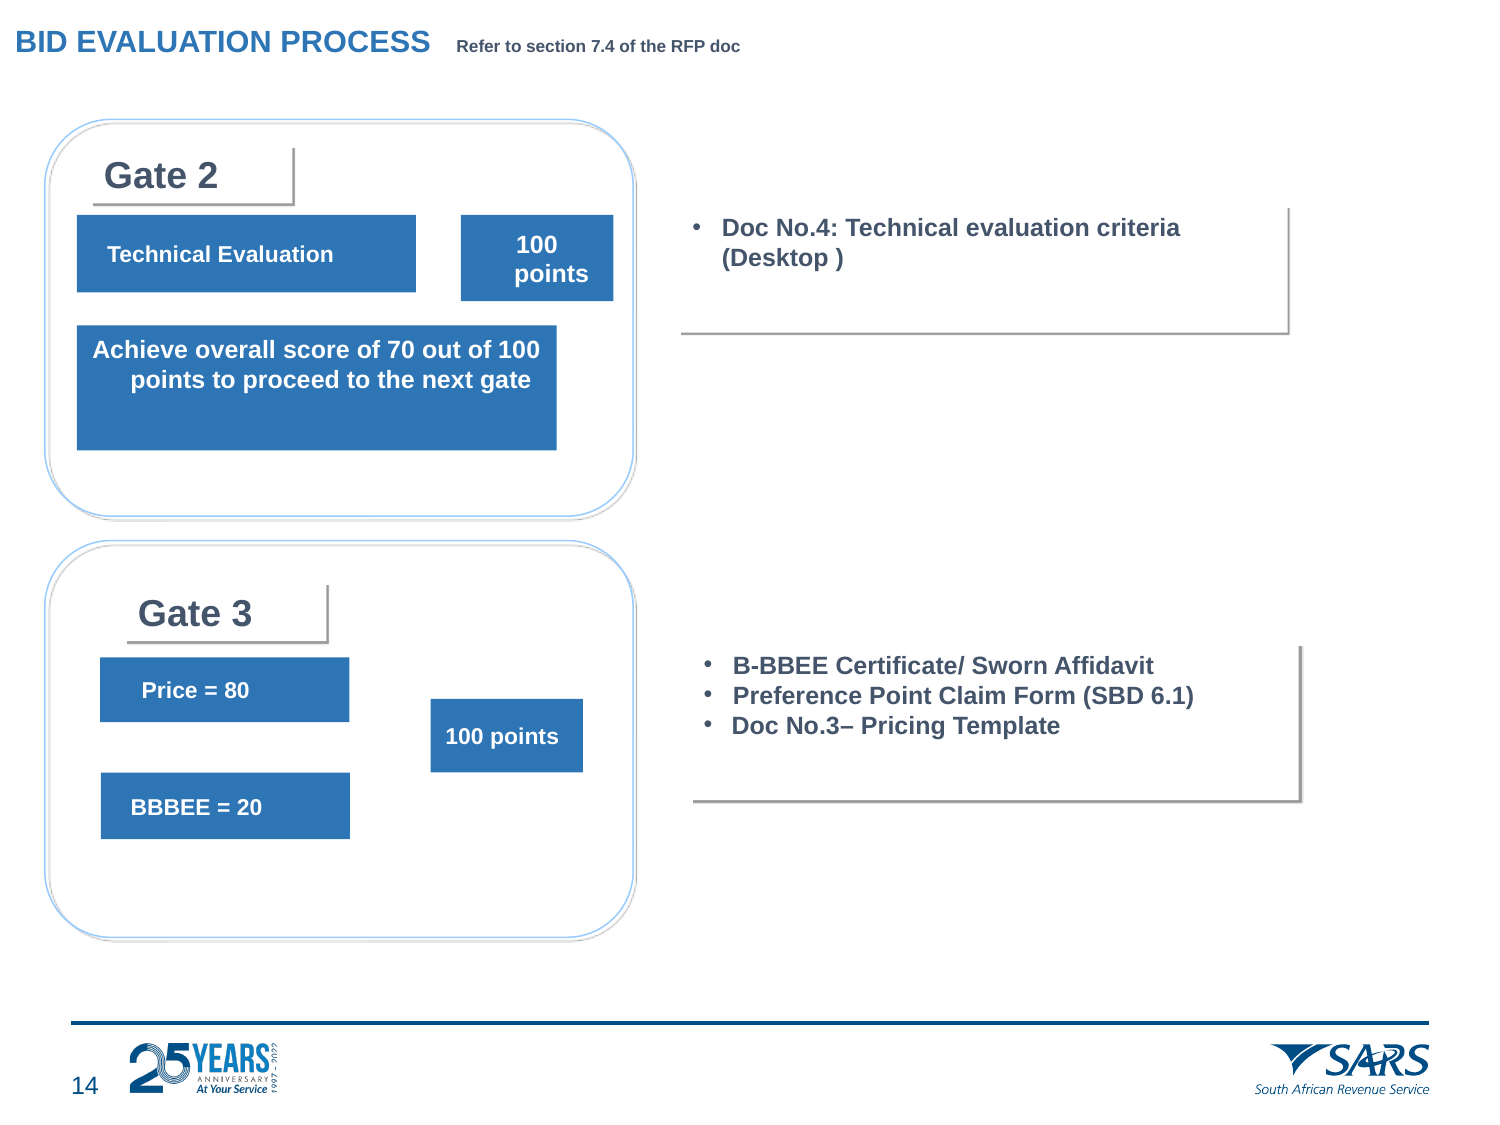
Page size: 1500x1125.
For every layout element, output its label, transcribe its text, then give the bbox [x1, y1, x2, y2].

text_box 100 points [430, 698, 583, 773]
text_box B-BBEE Certificate/ Sworn Affidavit Preference Point Claim Form (SBD 6.1) Doc No.3– Pricing Template [688, 641, 1299, 801]
slide_number 13 [56, 1054, 394, 1115]
text_box Achieve overall score of 70 out of 100 points to proceed to the next gate [76, 325, 557, 451]
text_box Technical Evaluation [76, 214, 416, 293]
text_box [44, 119, 634, 517]
text_box [44, 540, 634, 938]
text_box BBBEE = 20 [100, 772, 350, 840]
text_box Price = 80 [100, 657, 350, 723]
text_box 100 points [460, 214, 614, 302]
text_box Gate 3 [123, 581, 327, 642]
text_box Doc No.4: Technical evaluation criteria (Desktop ) [677, 204, 1288, 333]
text_box Gate 2 [89, 143, 293, 204]
title BID EVALUATION PROCESS Refer to section 7.4 of the RFP doc [0, 18, 1500, 106]
